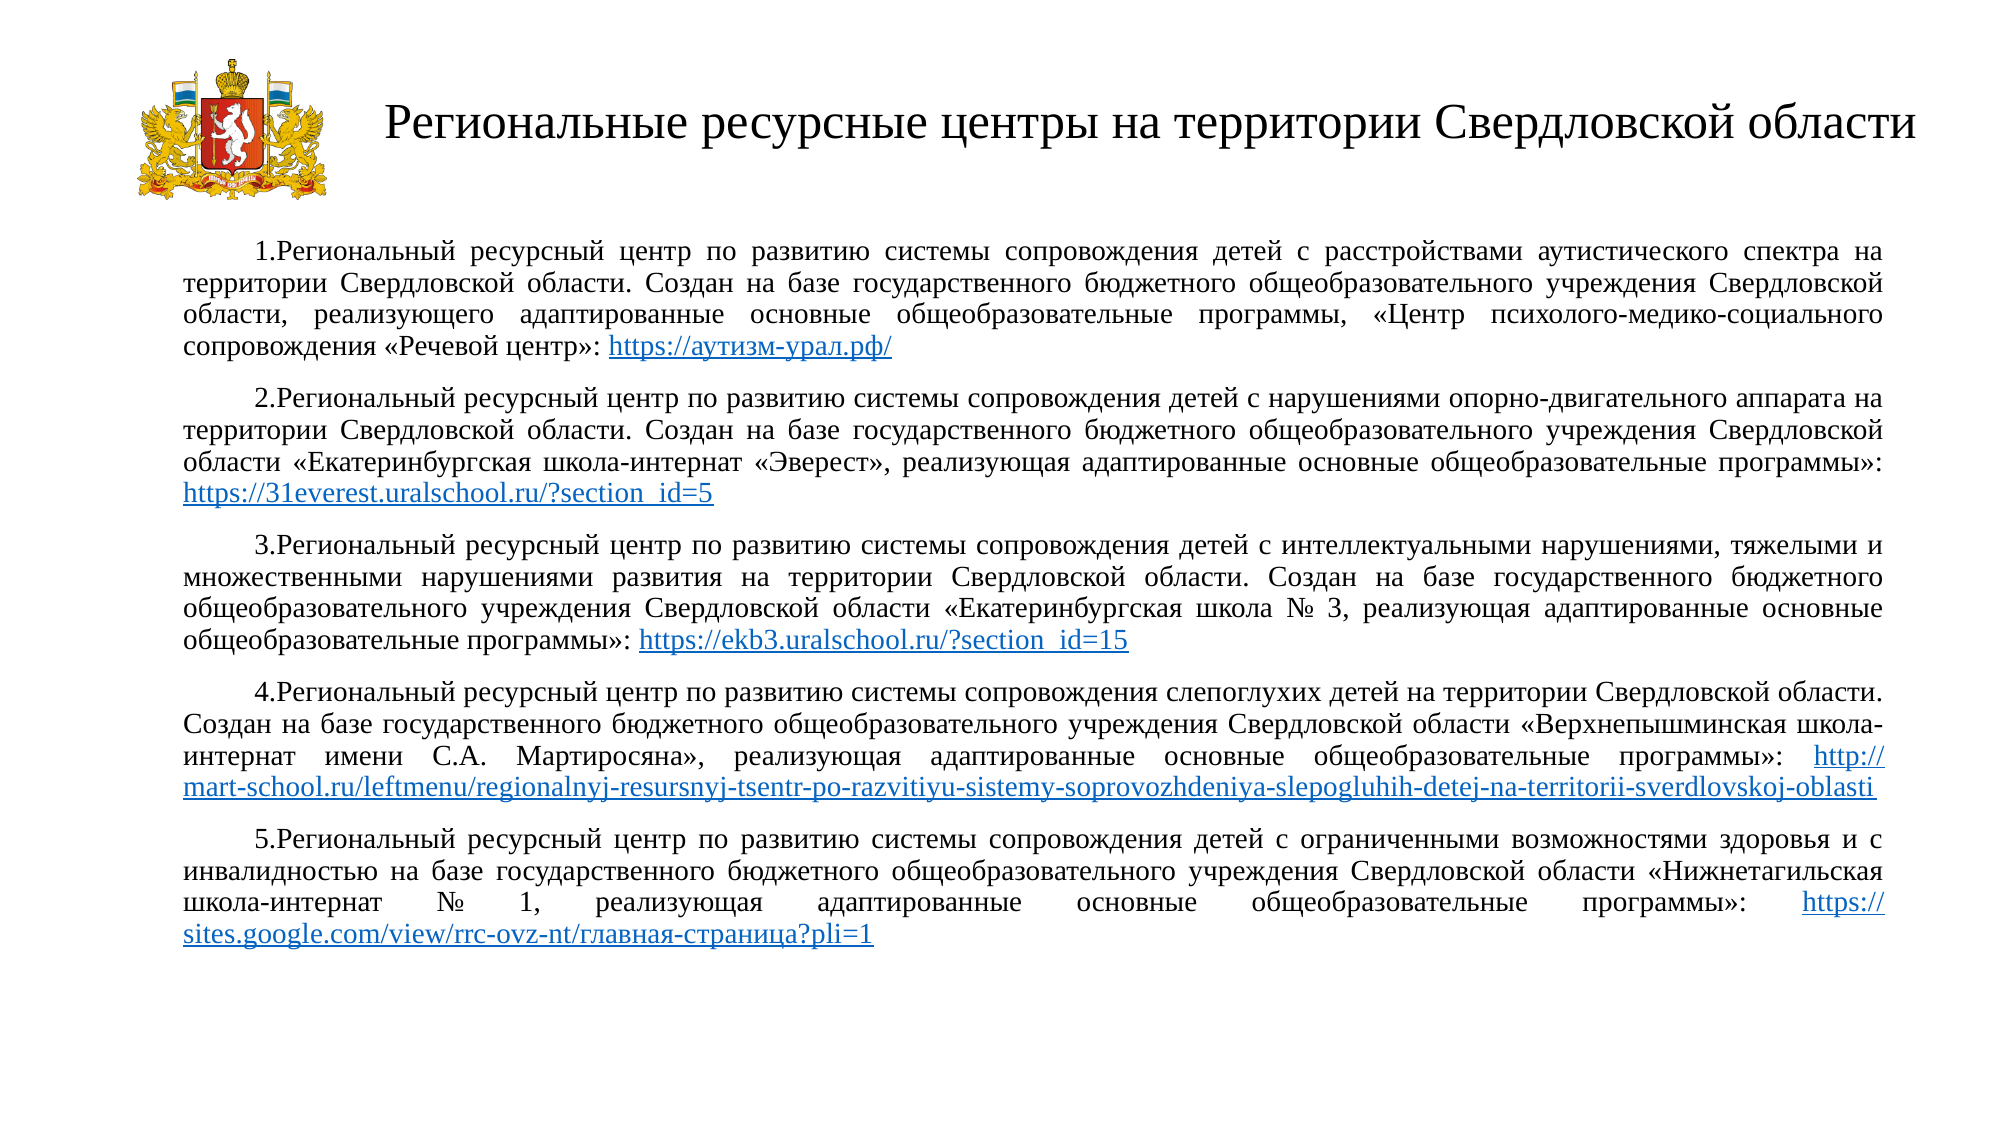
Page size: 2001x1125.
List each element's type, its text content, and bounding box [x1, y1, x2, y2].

title Региональные ресурсные центры на территории Свердловской области [369, 44, 1962, 200]
list Региональный ресурсный центр по развитию системы сопровождения детей с расстройствами аутистического спектра на территории Свердловской области. Создан на базе государственного бюджетного общеобразовательного учреждения Свердловской области, реализующего адаптированные основные общеобразовательные программы, «Центр психолого-медико-социального сопровождения «Речевой центр»: https://аутизм-урал.рф/ Региональный ресурсный центр по развитию системы сопровождения детей с нарушениями опорно-двигательного аппарата на территории Свердловской области. Создан на базе государственного бюджетного общеобразовательного учреждения Свердловской области «Екатеринбургская школа-интернат «Эверест», реализующая адаптированные основные общеобразовательные программы»: https://31everest.uralschool.ru/?section_id=5 Региональный ресурсный центр по развитию системы сопровождения детей с интеллектуальными нарушениями, тяжелыми и множественными нарушениями развития на территории Свердловской области. Создан на базе государственного бюджетного общеобразовательного учреждения Свердловской области «Екатеринбургская школа № 3, реализующая адаптированные основные общеобразовательные программы»: https://ekb3.uralschool.ru/?section_id=15 Региональный ресурсный центр по развитию системы сопровождения слепоглухих детей на территории Свердловской области. Создан на базе государственного бюджетного общеобразовательного учреждения Свердловской области «Верхнепышминская школа-интернат имени С.А. Мартиросяна», реализующая адаптированные основные общеобразовательные программы»: http://mart-school.ru/leftmenu/regionalnyj-resursnyj-tsentr-po-razvitiyu-sistemy-soprovozhdeniya-slepogluhih-detej-na-territorii-sverdlovskoj-oblasti Региональный ресурсный центр по развитию системы сопровождения детей с ограниченными возможностями здоровья и с инвалидностью на базе государственного бюджетного общеобразовательного учреждения Свердловской области «Нижнетагильская школа-интернат № 1, реализующая адаптированные основные общеобразовательные программы»: https://sites.google.com/view/rrc-ovz-nt/главная-страница?pli=1 [100, 228, 1900, 1008]
picture [137, 59, 327, 200]
